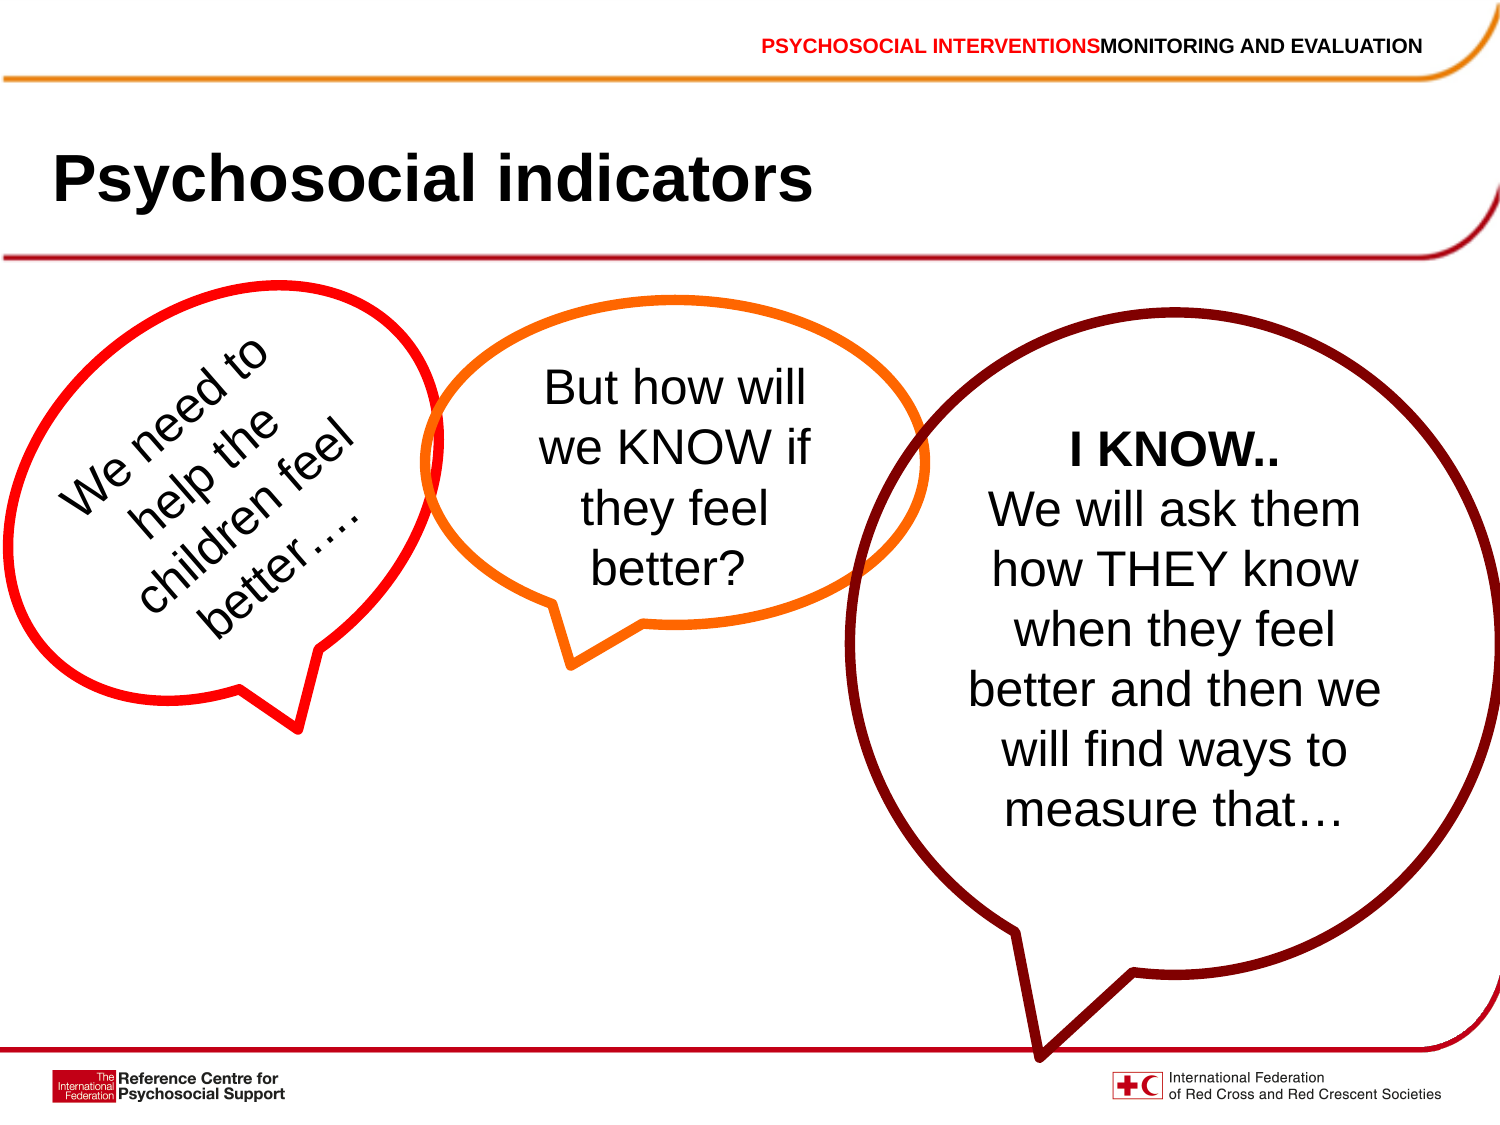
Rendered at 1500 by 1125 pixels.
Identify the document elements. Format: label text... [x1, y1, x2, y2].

text_box I KNOW.. We will ask them how THEY know when they feel better and then we will find ways to measure that… [849, 312, 1500, 973]
text_box We need to help the children feel better…. [8, 285, 437, 730]
picture [0, 0, 1500, 265]
picture [0, 974, 1500, 1125]
text_box But how will we KNOW if they feel better? [425, 299, 922, 666]
